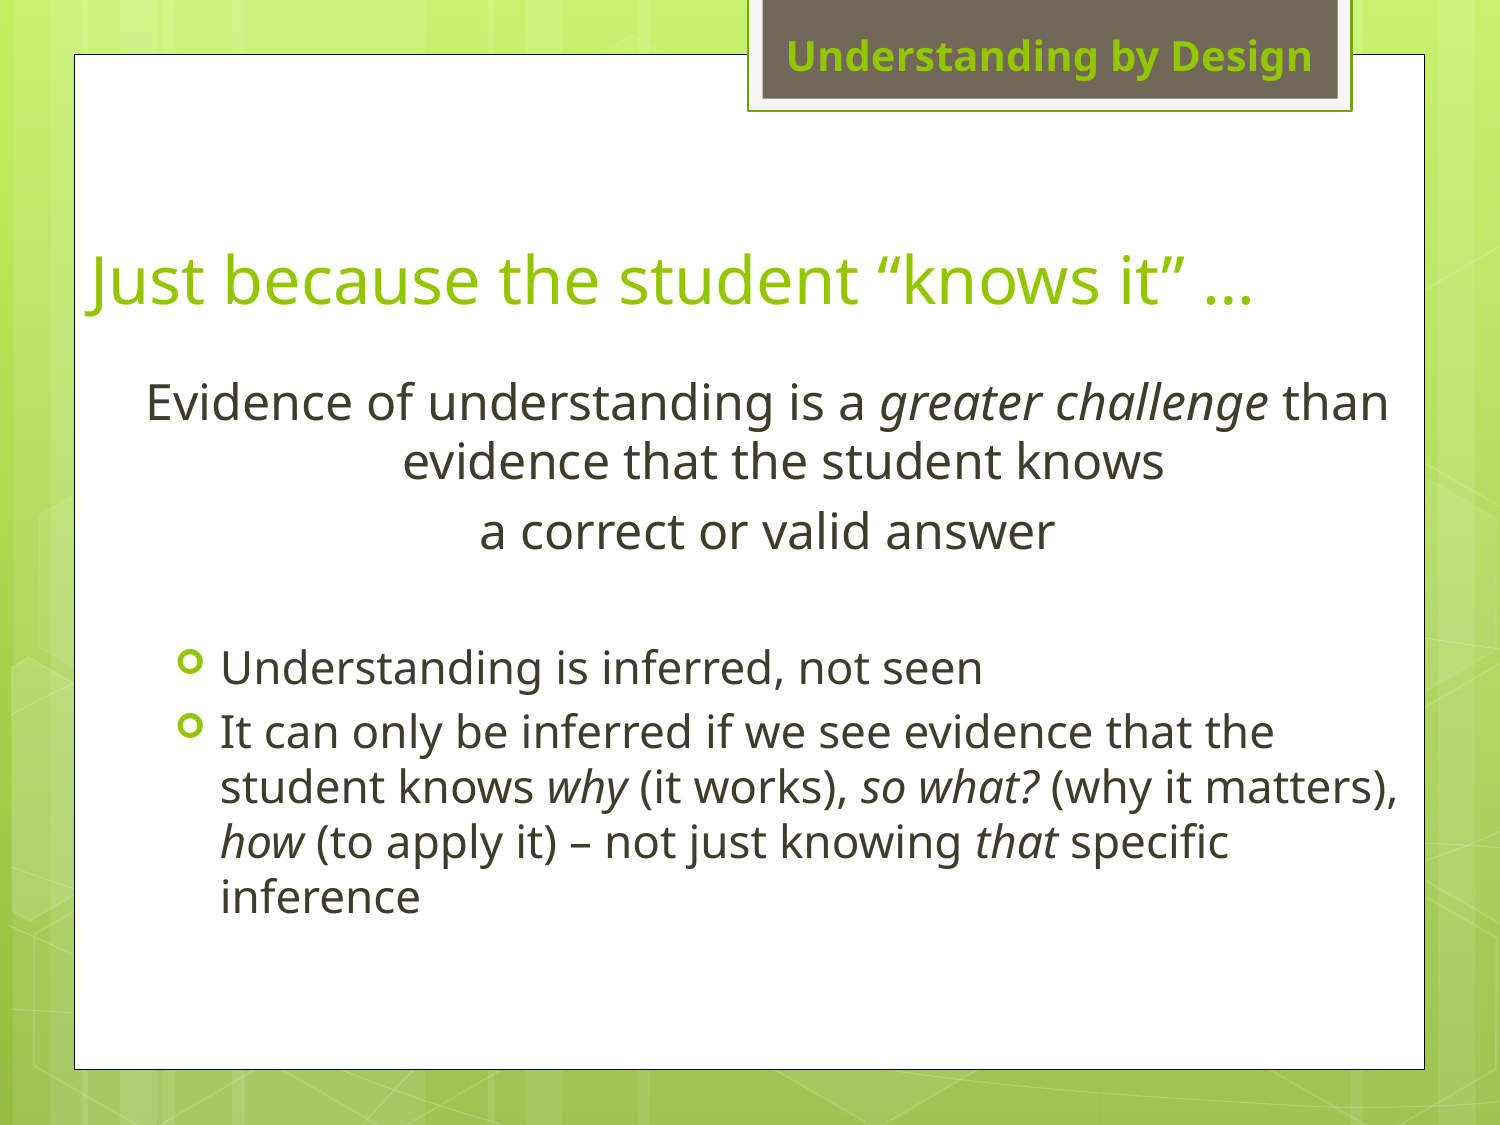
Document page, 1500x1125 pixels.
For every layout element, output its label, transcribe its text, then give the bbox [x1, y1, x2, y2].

title Just because the student “knows it” … [75, 137, 1414, 325]
list Evidence of understanding is a greater challenge than evidence that the student knows a correct or valid answer Understanding is inferred, not seen It can only be inferred if we see evidence that the student knows why (it works), so what? (why it matters), how (to apply it) – not just knowing that specific inference [99, 362, 1425, 1106]
